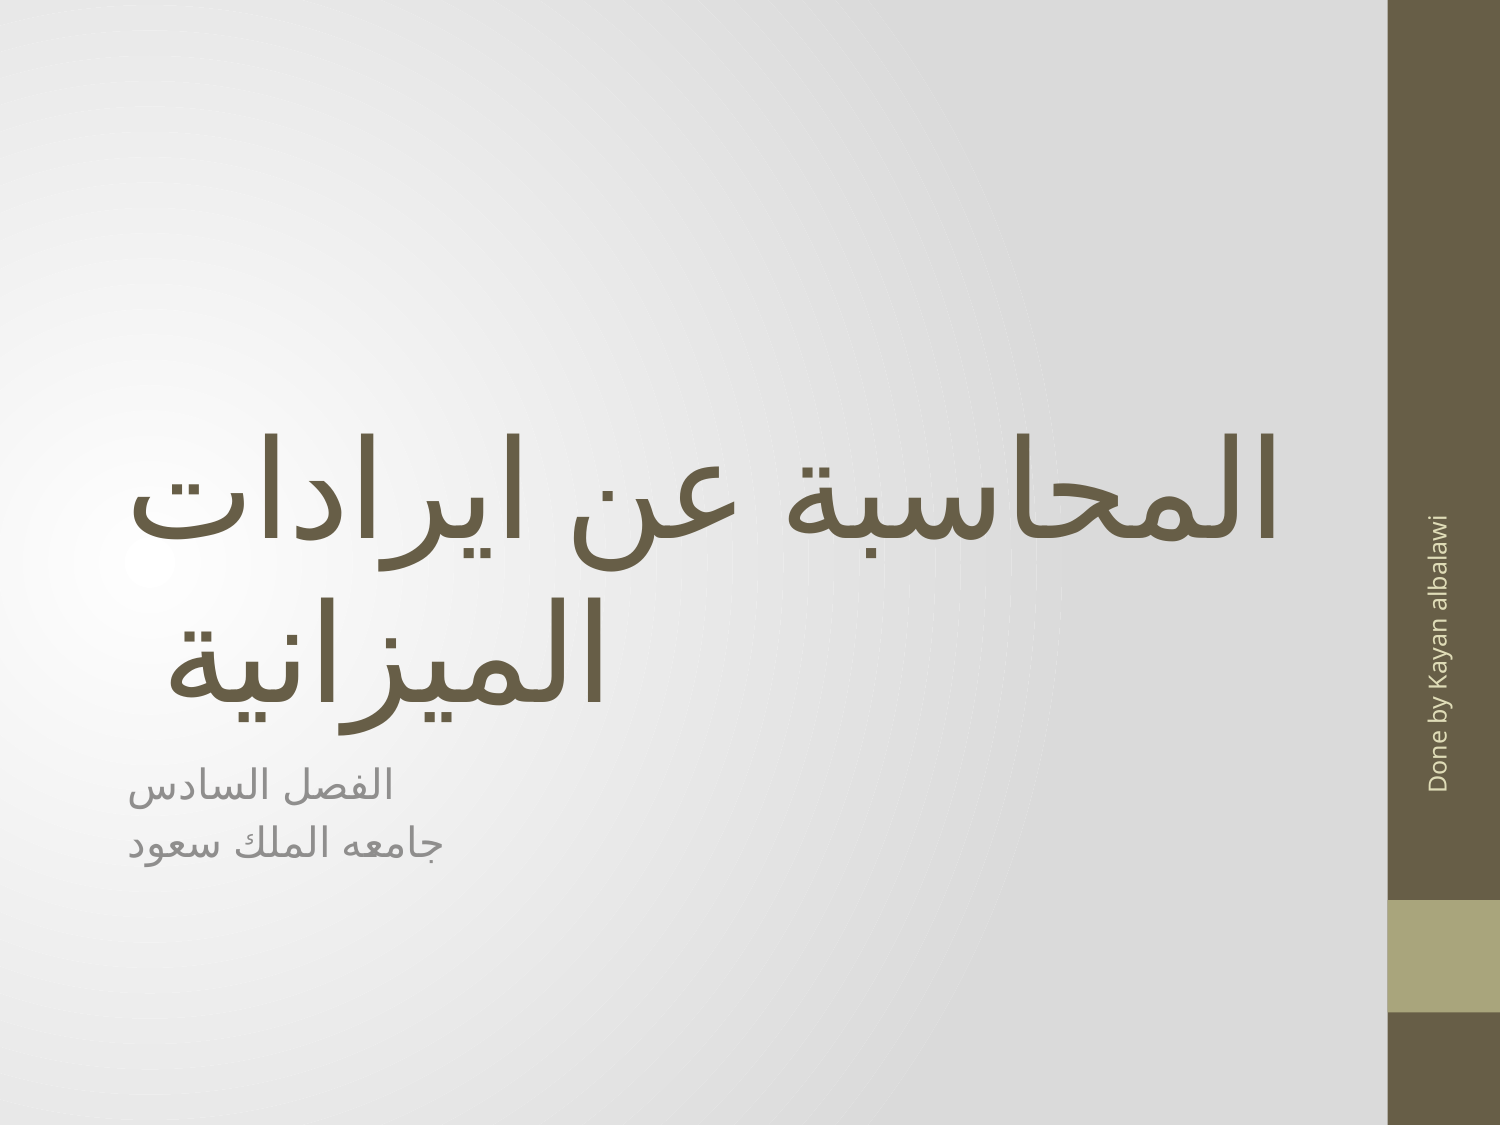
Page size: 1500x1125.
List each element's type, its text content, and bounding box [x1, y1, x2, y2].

subtitle الفصل السادس جامعه الملك سعود [112, 750, 1173, 925]
footer Done by Kayan albalawi [1408, 500, 1469, 889]
title المحاسبة عن ايرادات الميزانية [112, 312, 1350, 738]
